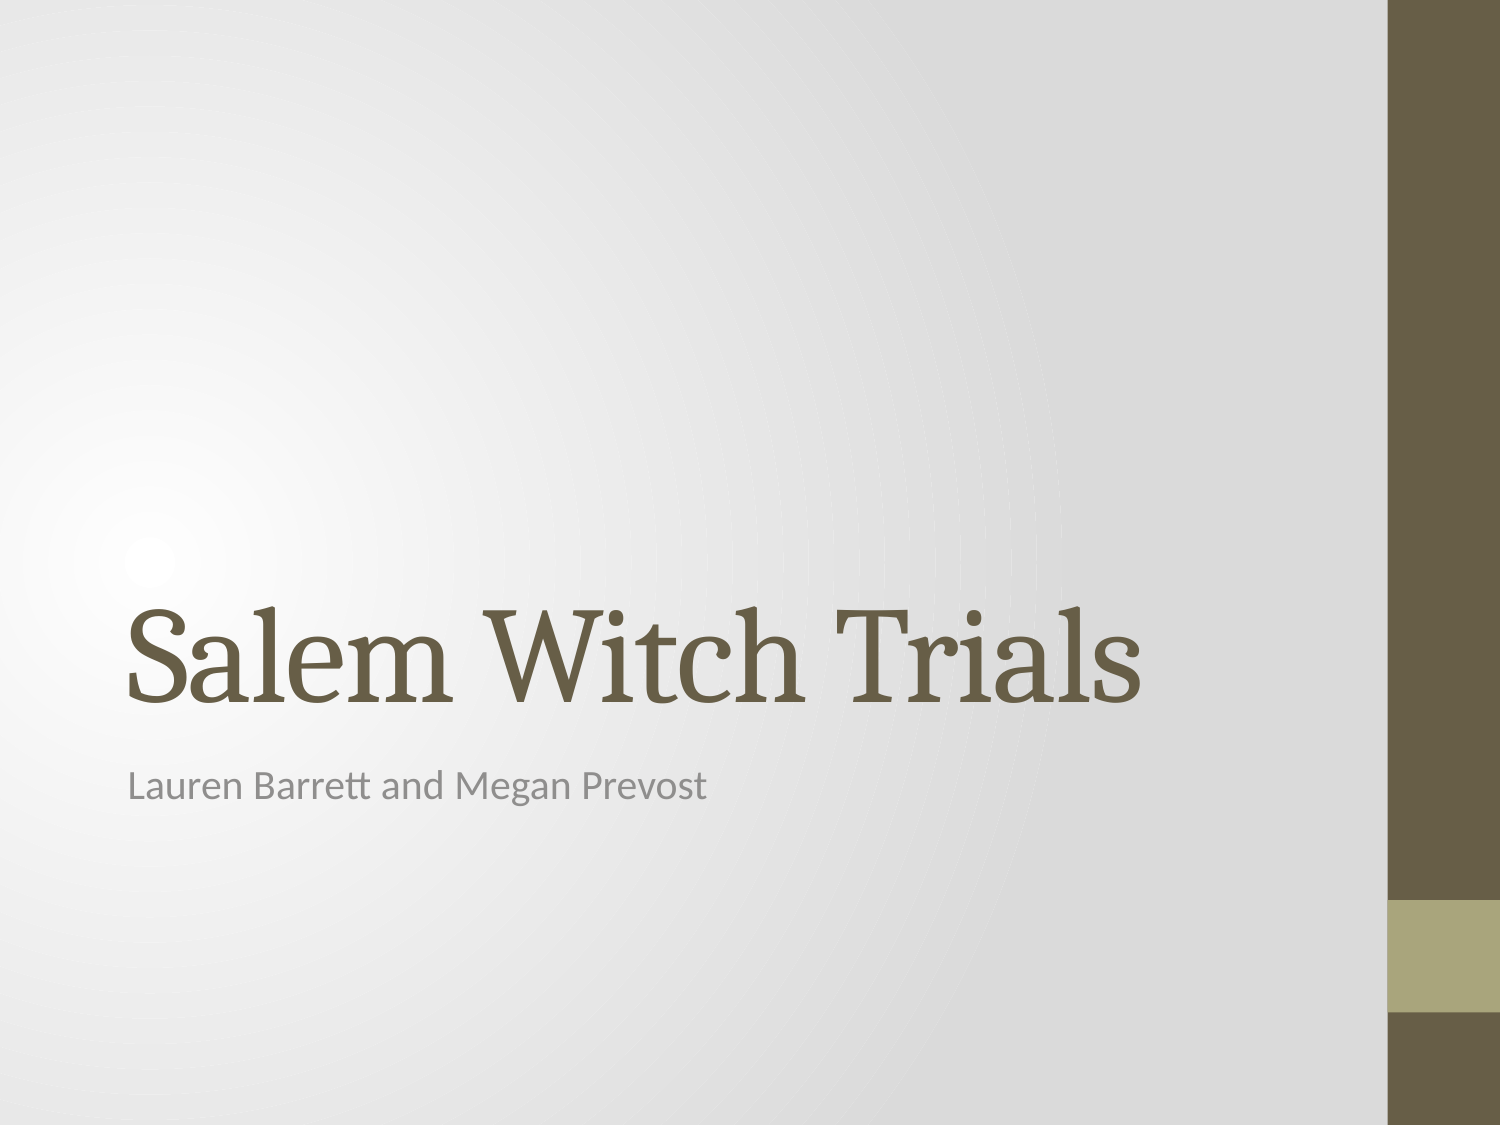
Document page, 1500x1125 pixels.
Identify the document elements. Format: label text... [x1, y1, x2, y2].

title Salem Witch Trials [112, 312, 1350, 738]
subtitle Lauren Barrett and Megan Prevost [112, 750, 1173, 925]
